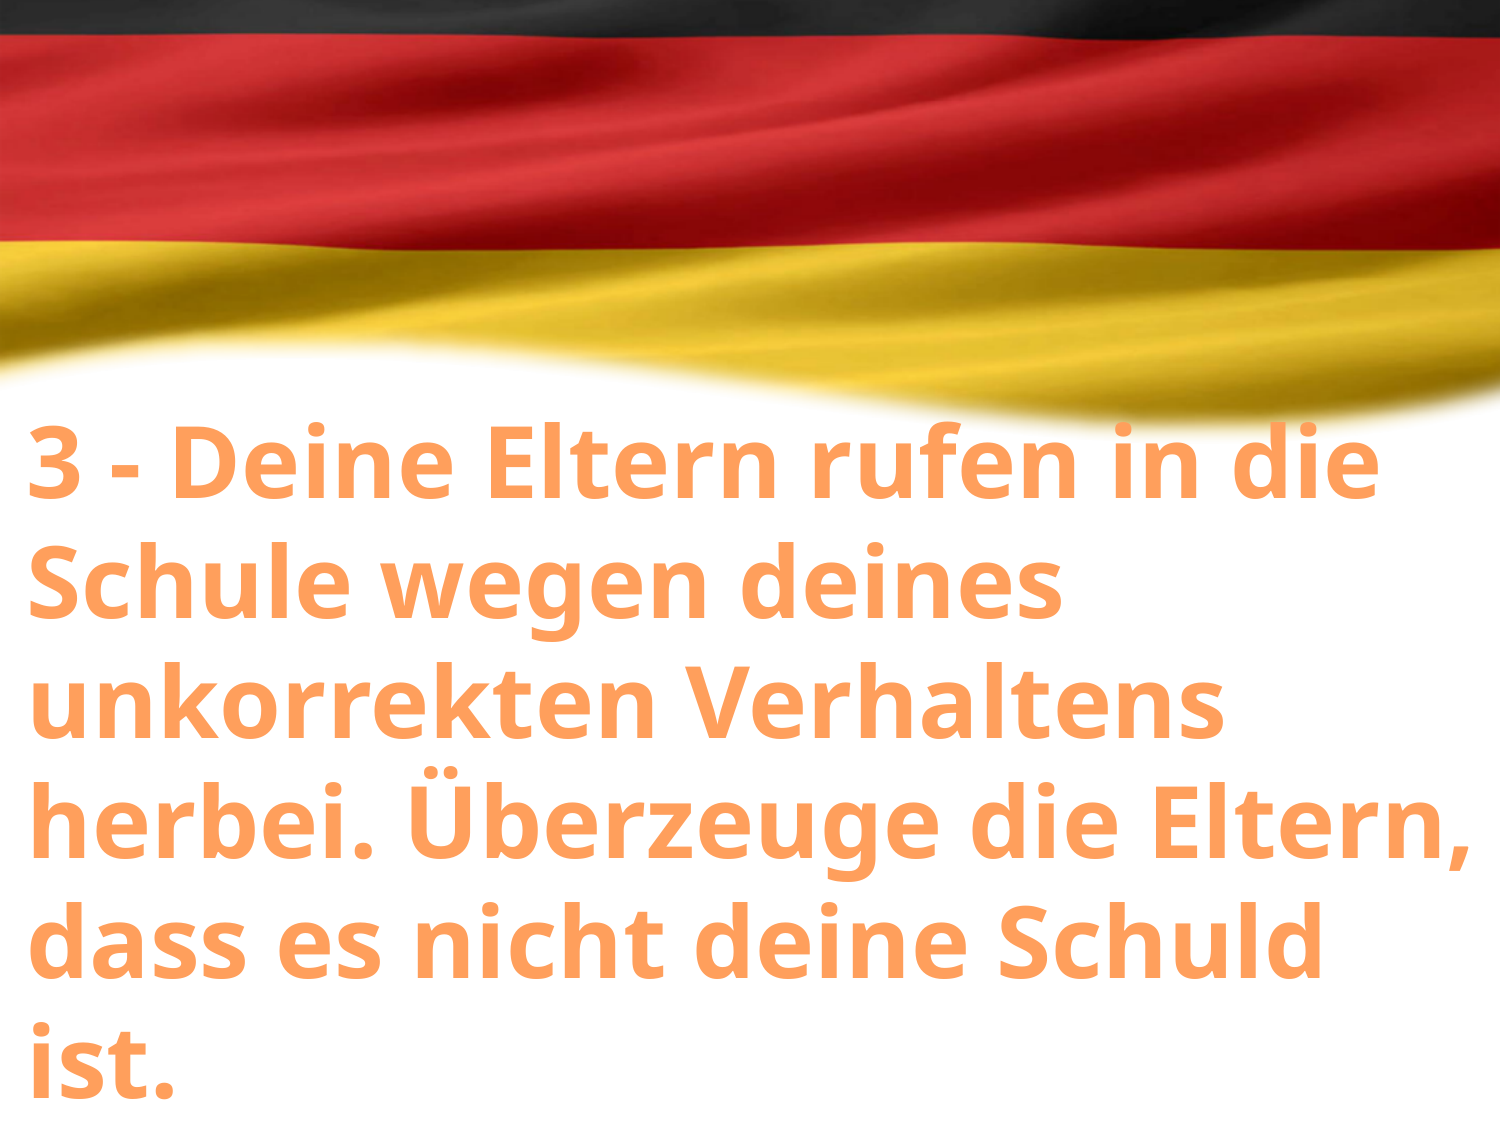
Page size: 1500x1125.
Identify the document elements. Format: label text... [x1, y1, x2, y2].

text_box [0, 0, 1500, 391]
text_box 3 - Deine Eltern rufen in die Schule wegen deines unkorrekten Verhaltens herbei. Überzeuge die Eltern, dass es nicht deine Schuld ist. [11, 391, 1500, 1125]
